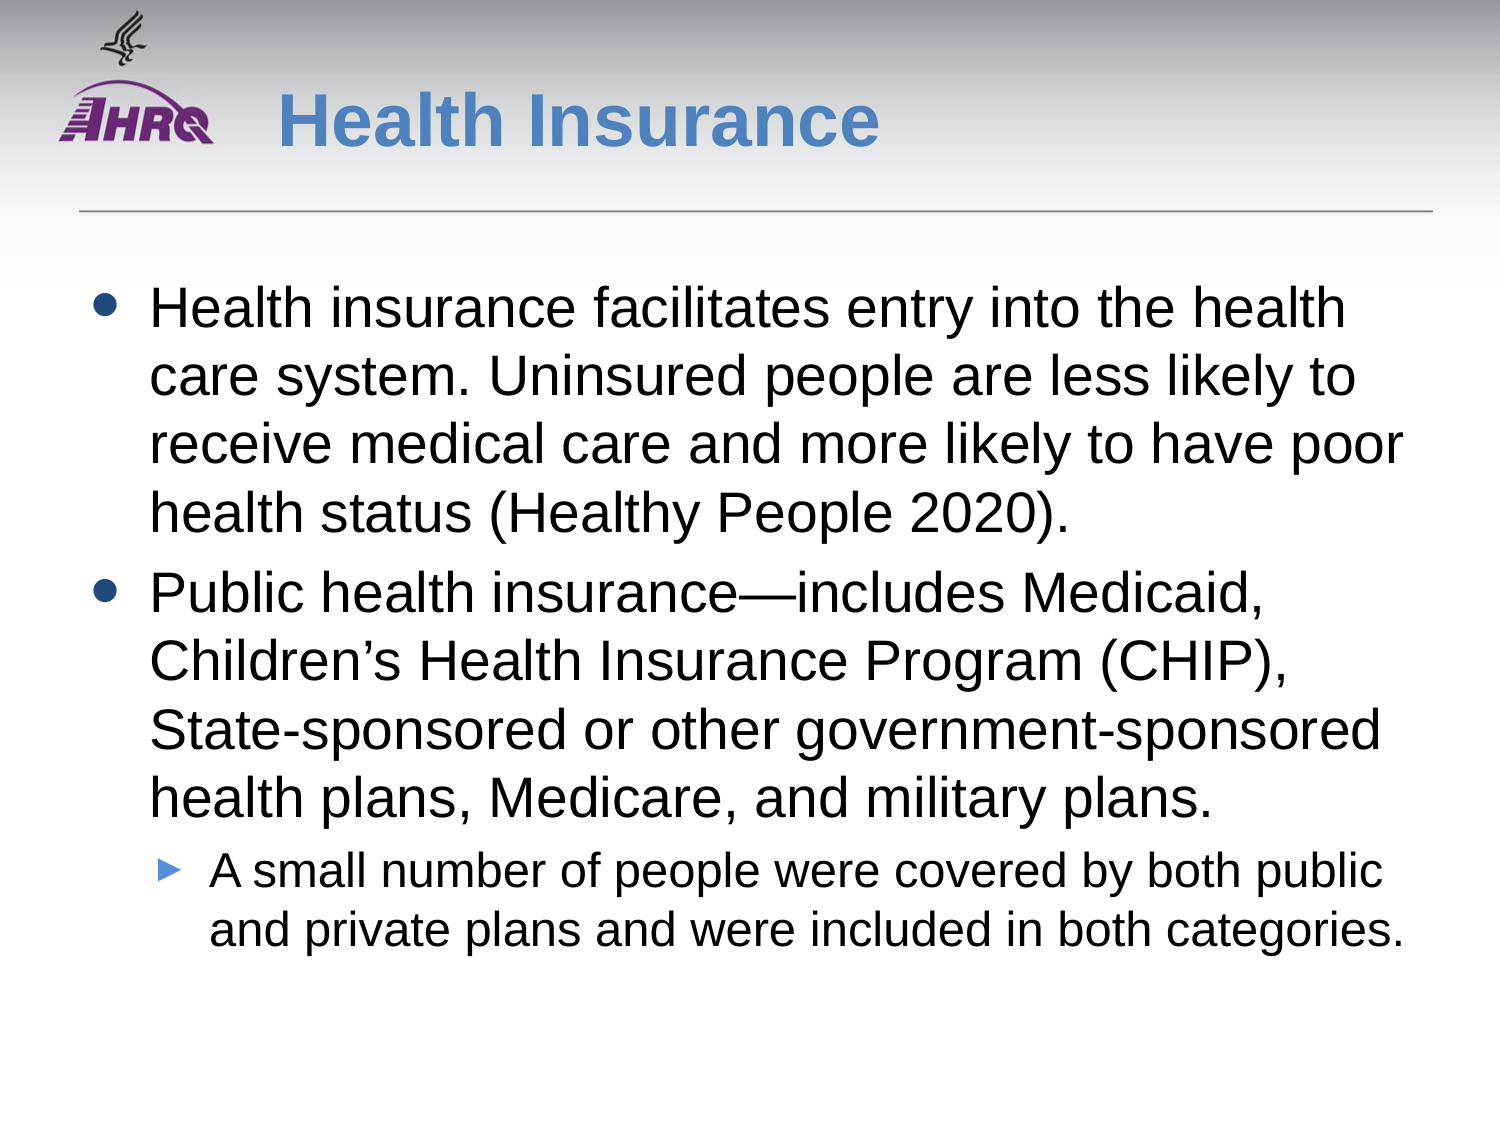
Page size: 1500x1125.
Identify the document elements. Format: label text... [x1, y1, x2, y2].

list Health insurance facilitates entry into the health care system. Uninsured people are less likely to receive medical care and more likely to have poor health status (Healthy People 2020). Public health insurance—includes Medicaid, Children’s Health Insurance Program (CHIP), State-sponsored or other government-sponsored health plans, Medicare, and military plans. A small number of people were covered by both public and private plans and were included in both categories. [75, 262, 1425, 1005]
title Health Insurance [262, 45, 1425, 188]
picture [0, 0, 1500, 1125]
